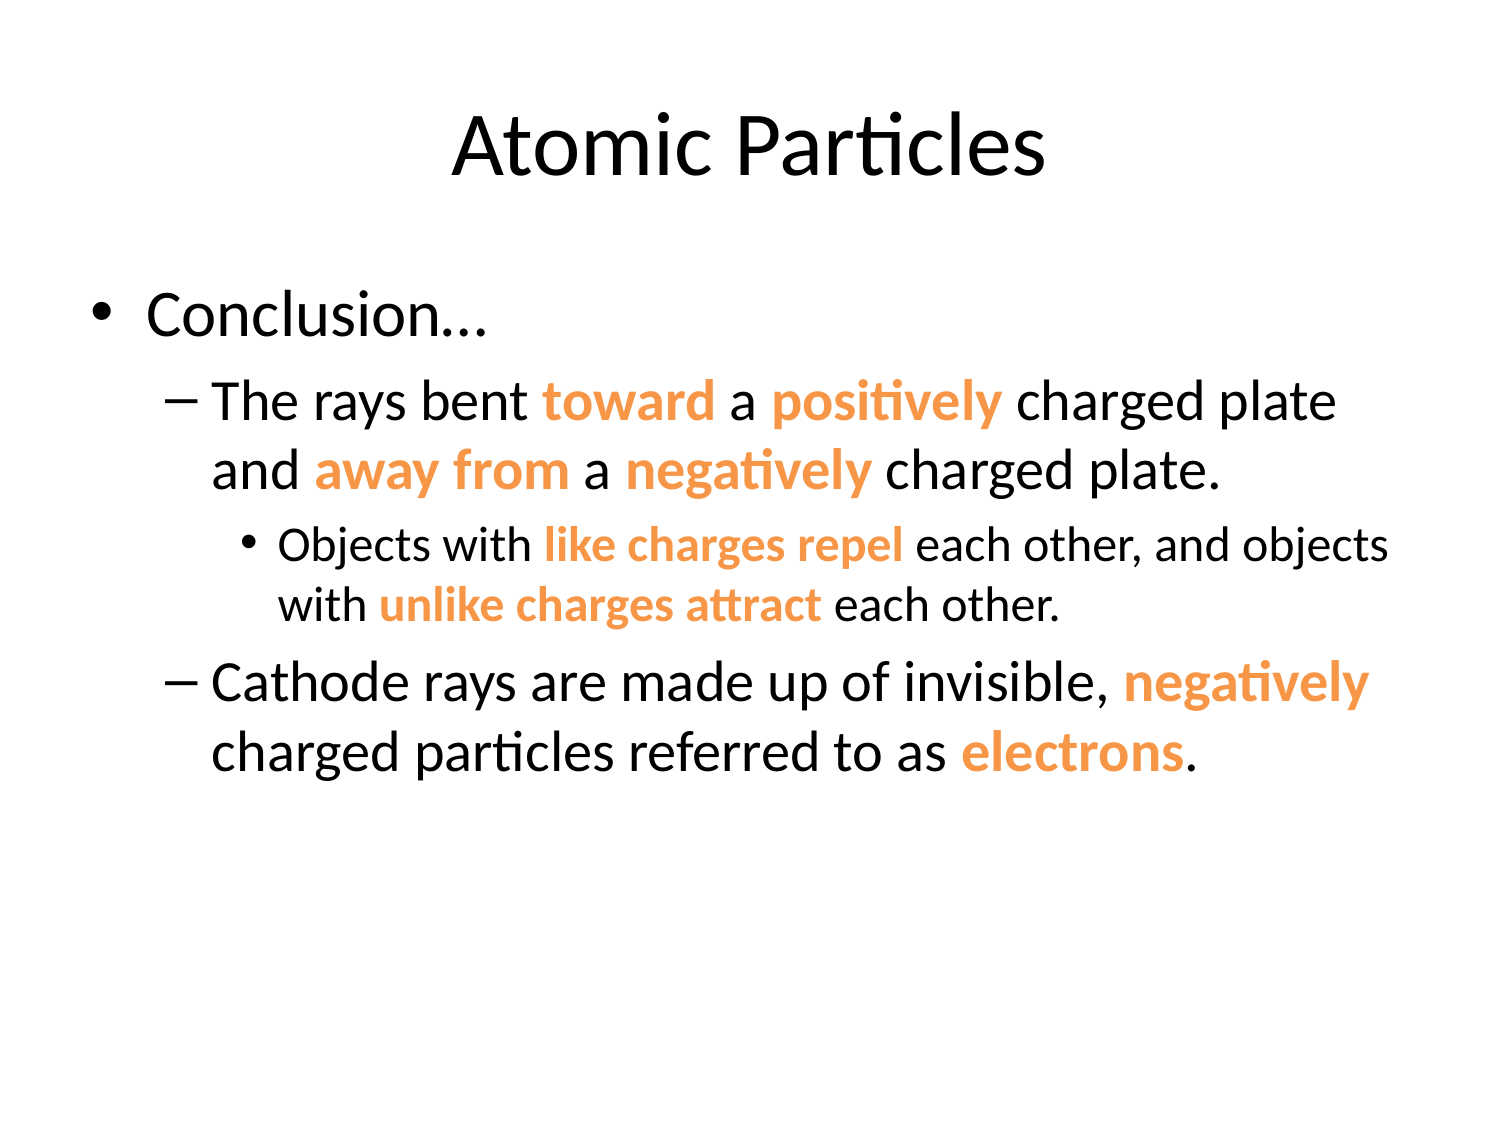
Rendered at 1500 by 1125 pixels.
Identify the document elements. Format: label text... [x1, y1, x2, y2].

list Conclusion… The rays bent toward a positively charged plate and away from a negatively charged plate. Objects with like charges repel each other, and objects with unlike charges attract each other. Cathode rays are made up of invisible, negatively charged particles referred to as electrons. [75, 262, 1425, 1005]
title Atomic Particles [75, 45, 1425, 233]
